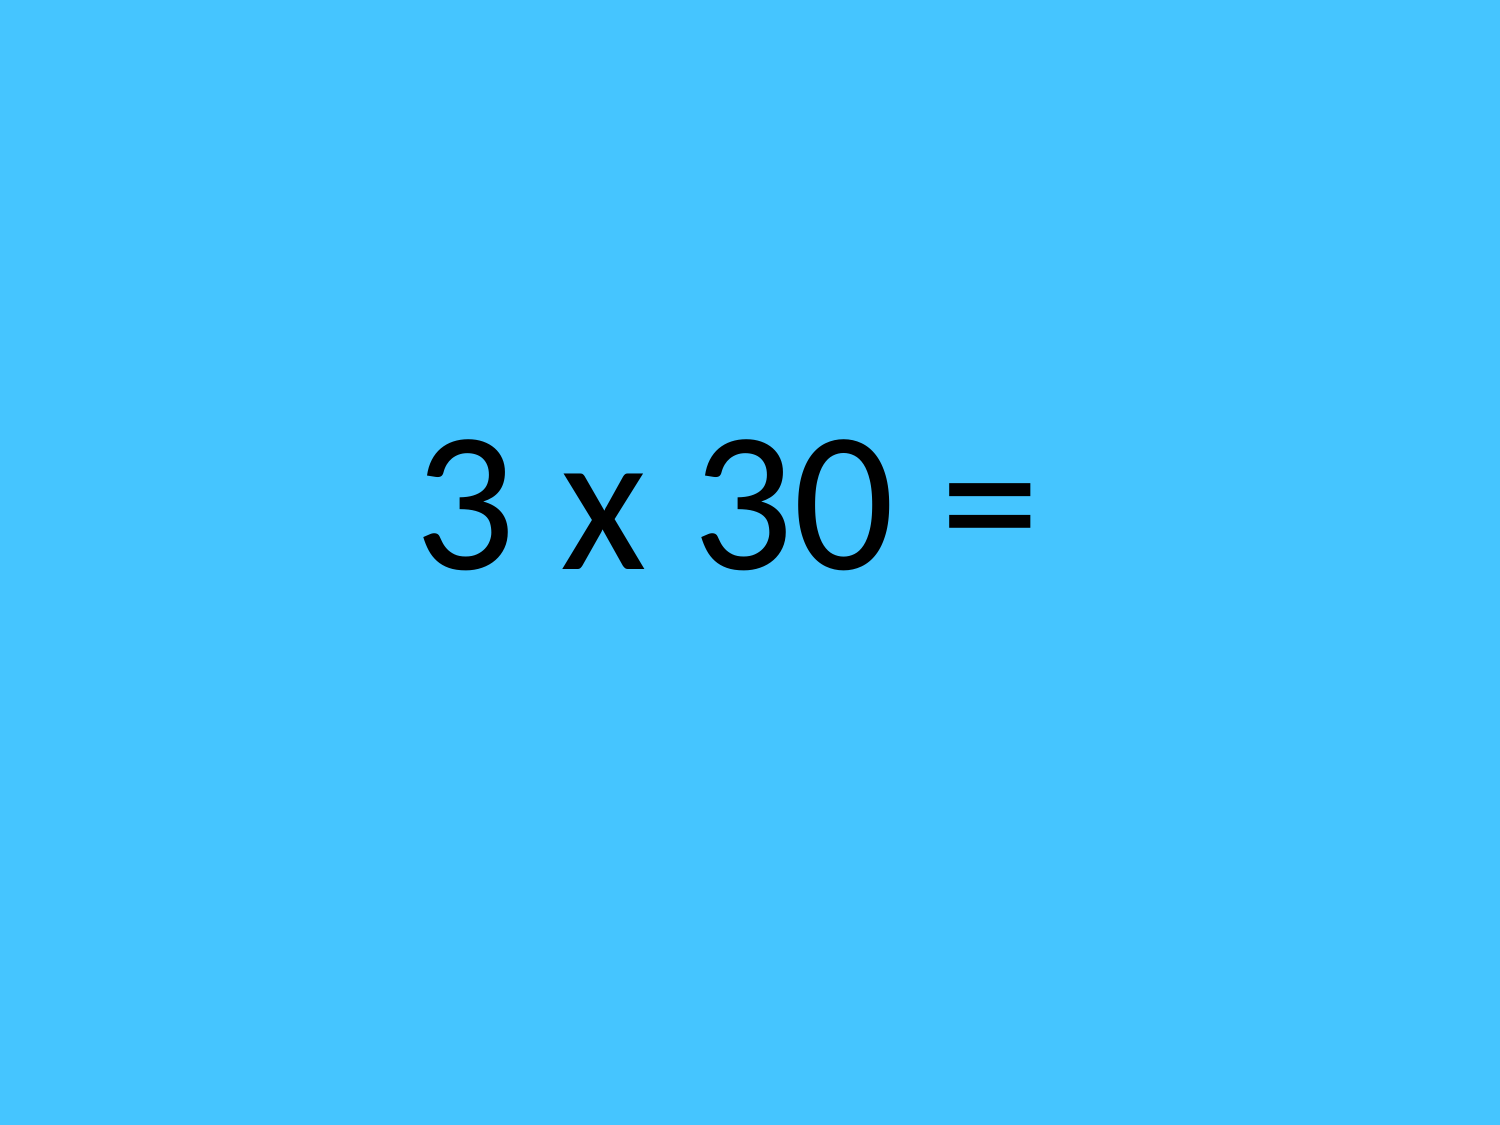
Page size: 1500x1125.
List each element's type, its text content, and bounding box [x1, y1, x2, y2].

text_box 3 x 30 = [399, 362, 1063, 618]
